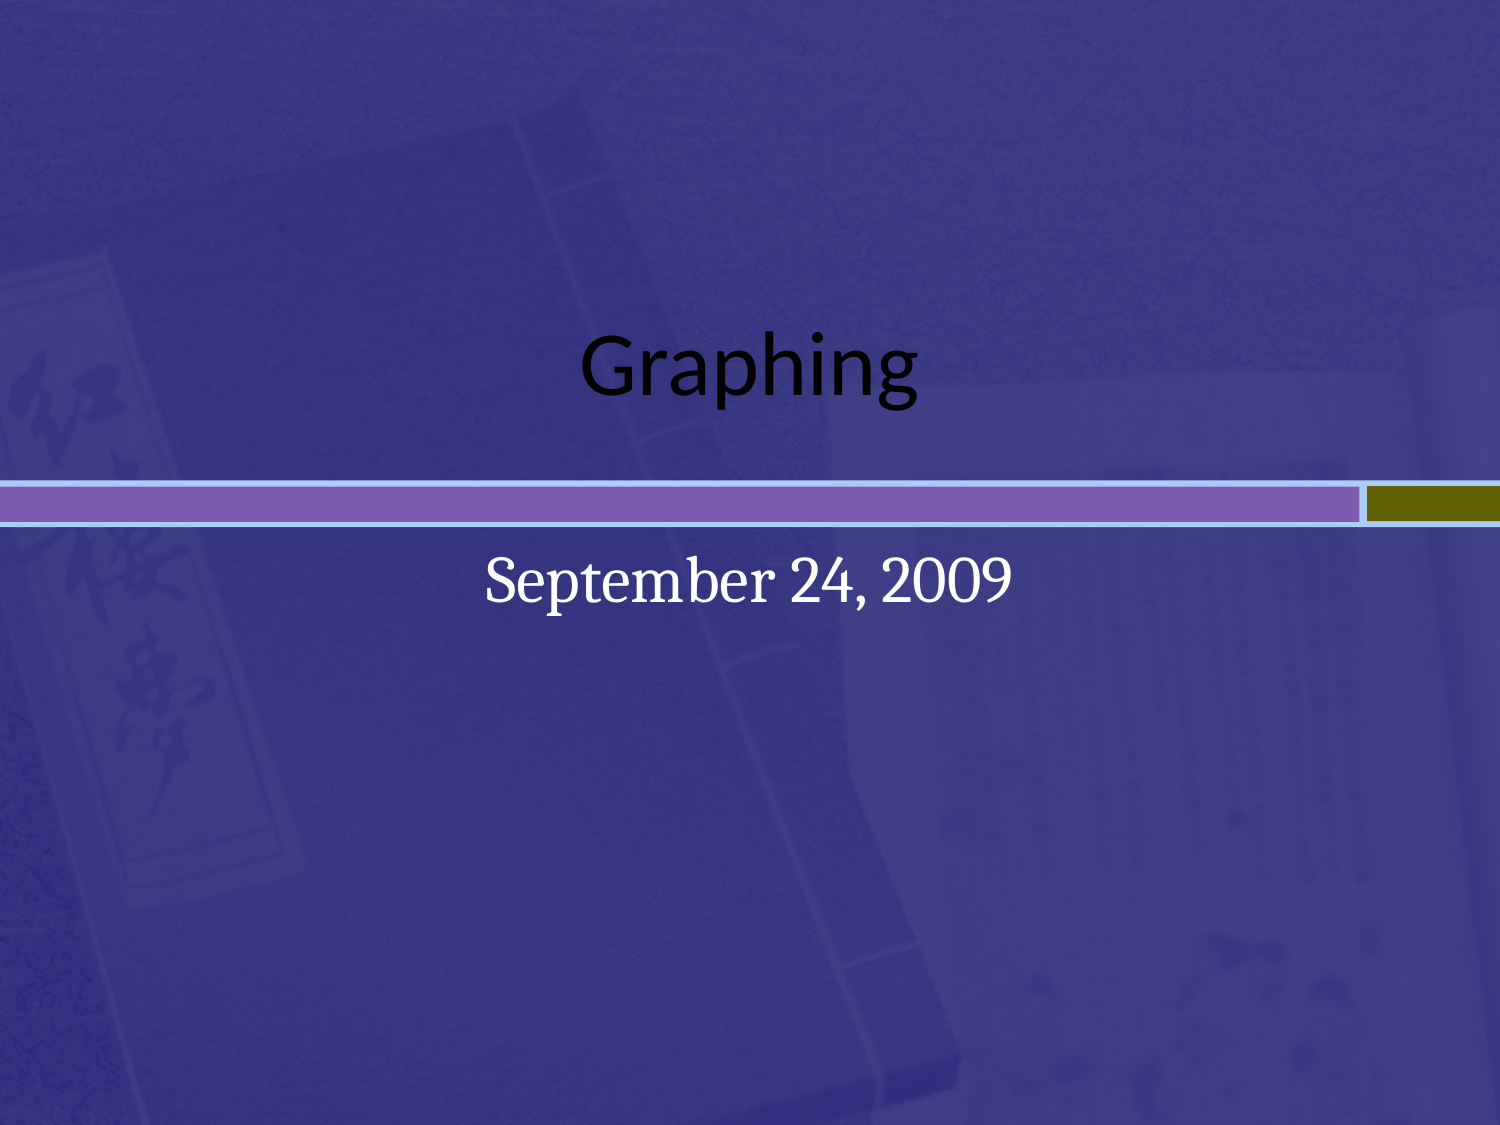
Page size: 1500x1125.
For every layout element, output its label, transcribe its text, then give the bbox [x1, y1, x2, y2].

title Graphing [112, 238, 1388, 480]
subtitle September 24, 2009 [225, 528, 1275, 816]
